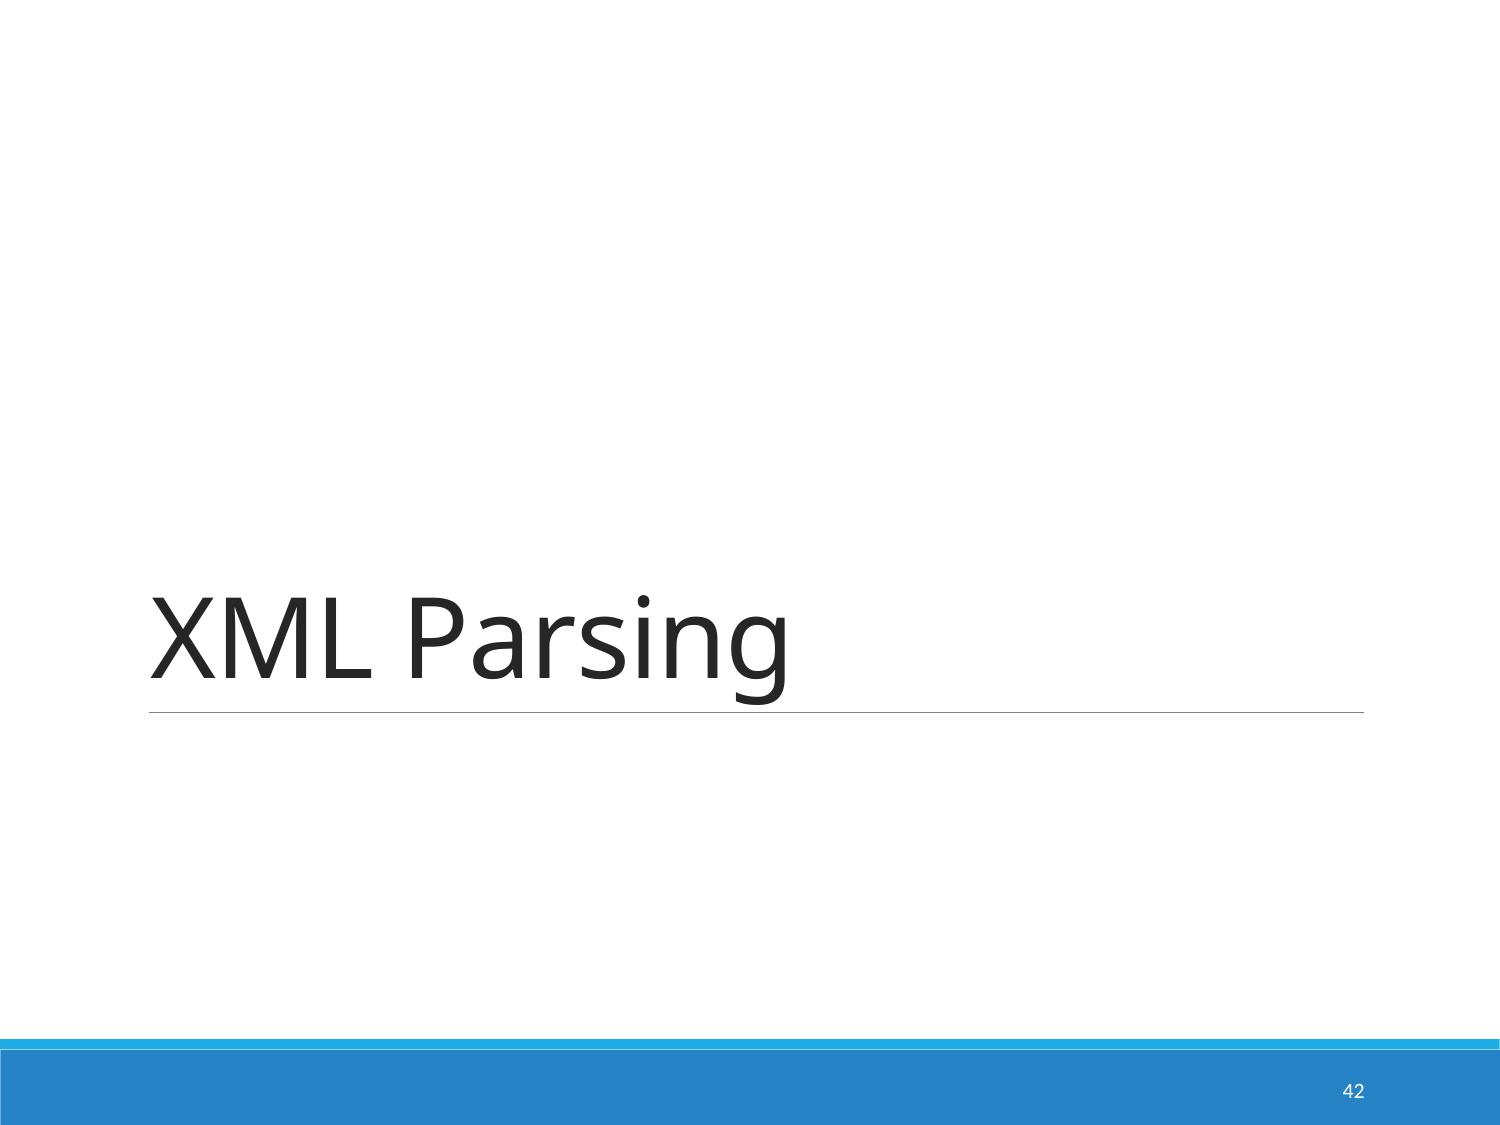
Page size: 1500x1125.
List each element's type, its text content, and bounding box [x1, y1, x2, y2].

title XML Parsing [135, 124, 1373, 710]
slide_number 42 [1218, 1059, 1380, 1120]
